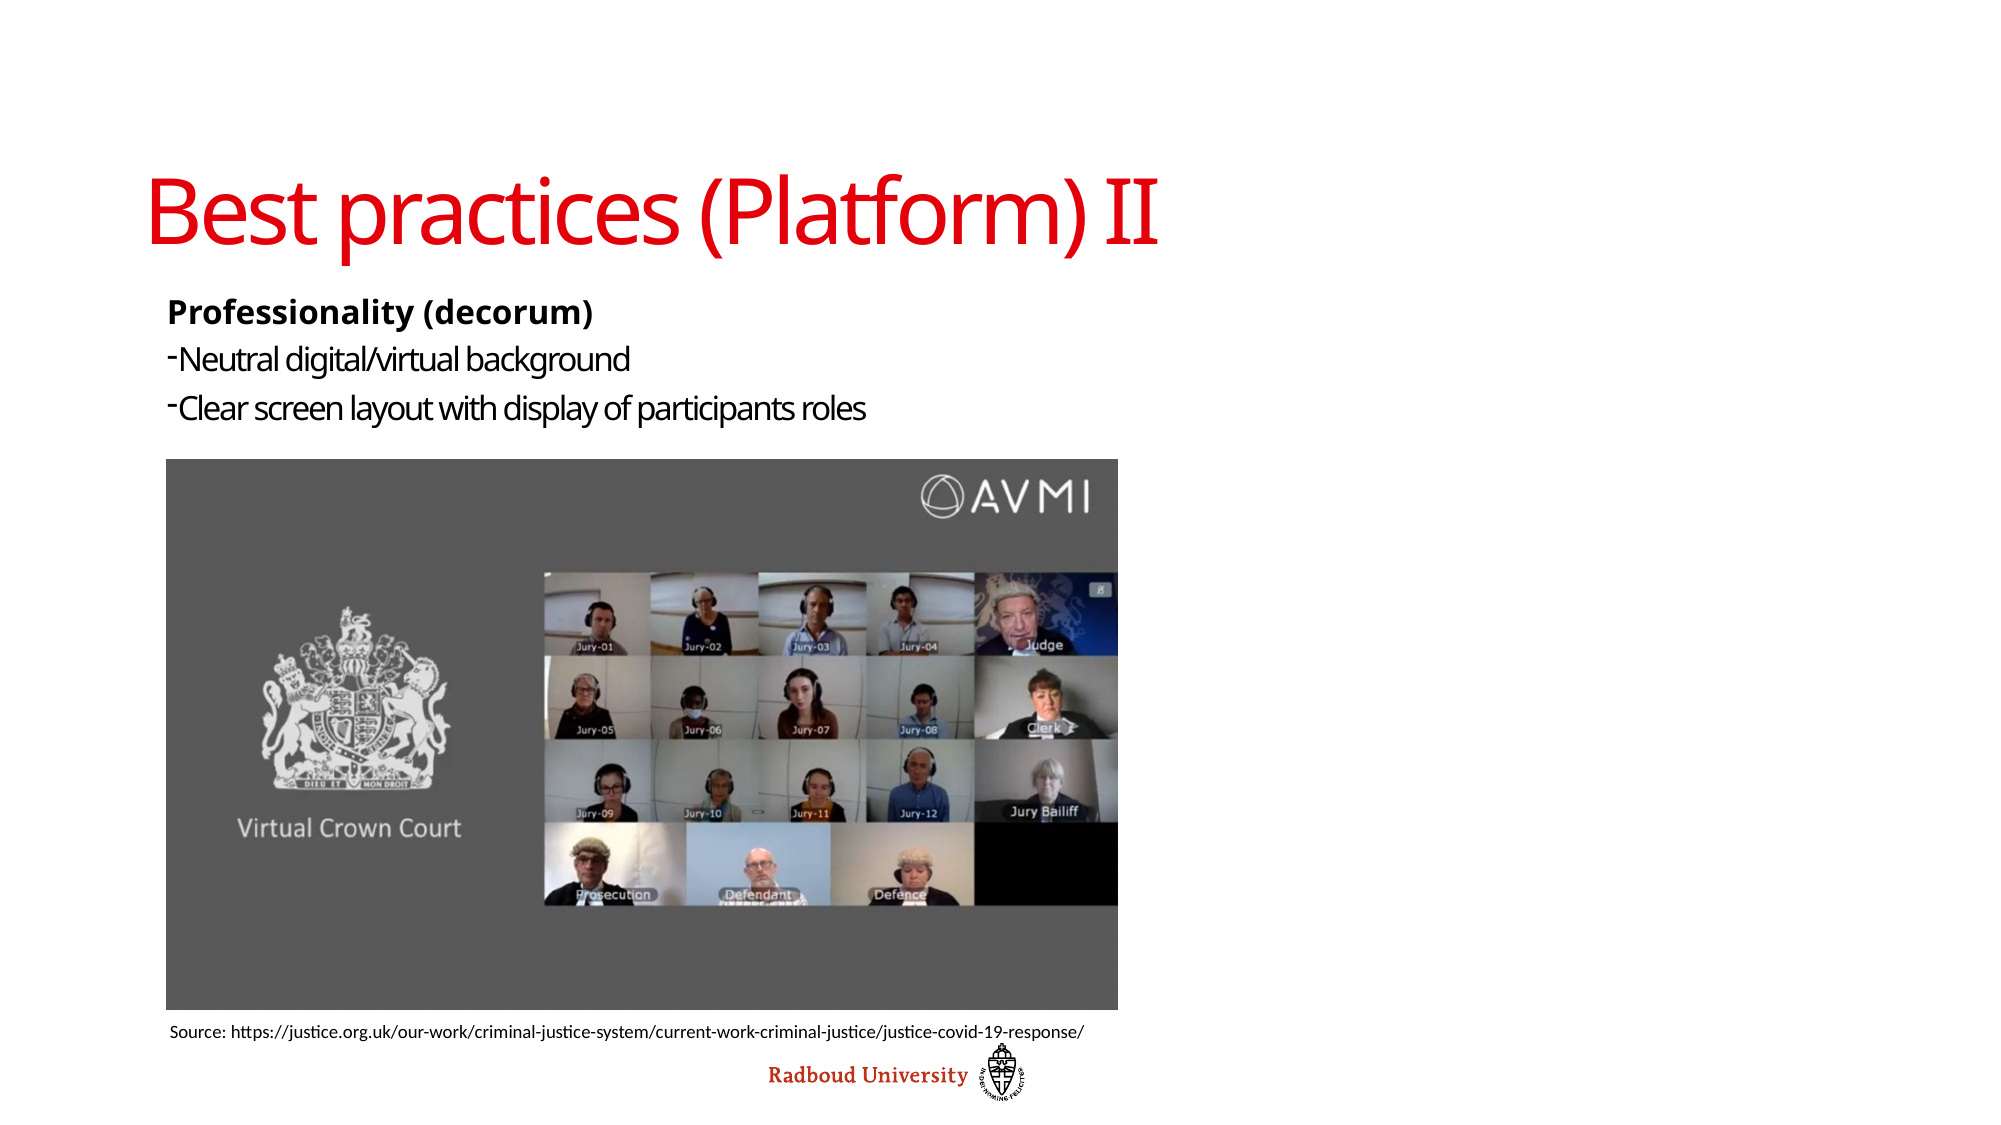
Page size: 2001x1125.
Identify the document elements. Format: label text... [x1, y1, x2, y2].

picture [166, 459, 1118, 1010]
text_box Source: https://justice.org.uk/our-work/criminal-justice-system/current-work-criminal-justice/justice-covid-19-response/ [155, 1009, 1403, 1050]
list Professionality (decorum) Neutral digital/virtual background Clear screen layout with display of participants roles [166, 290, 1857, 1000]
title Best practices (Platform) II [143, 152, 1857, 271]
